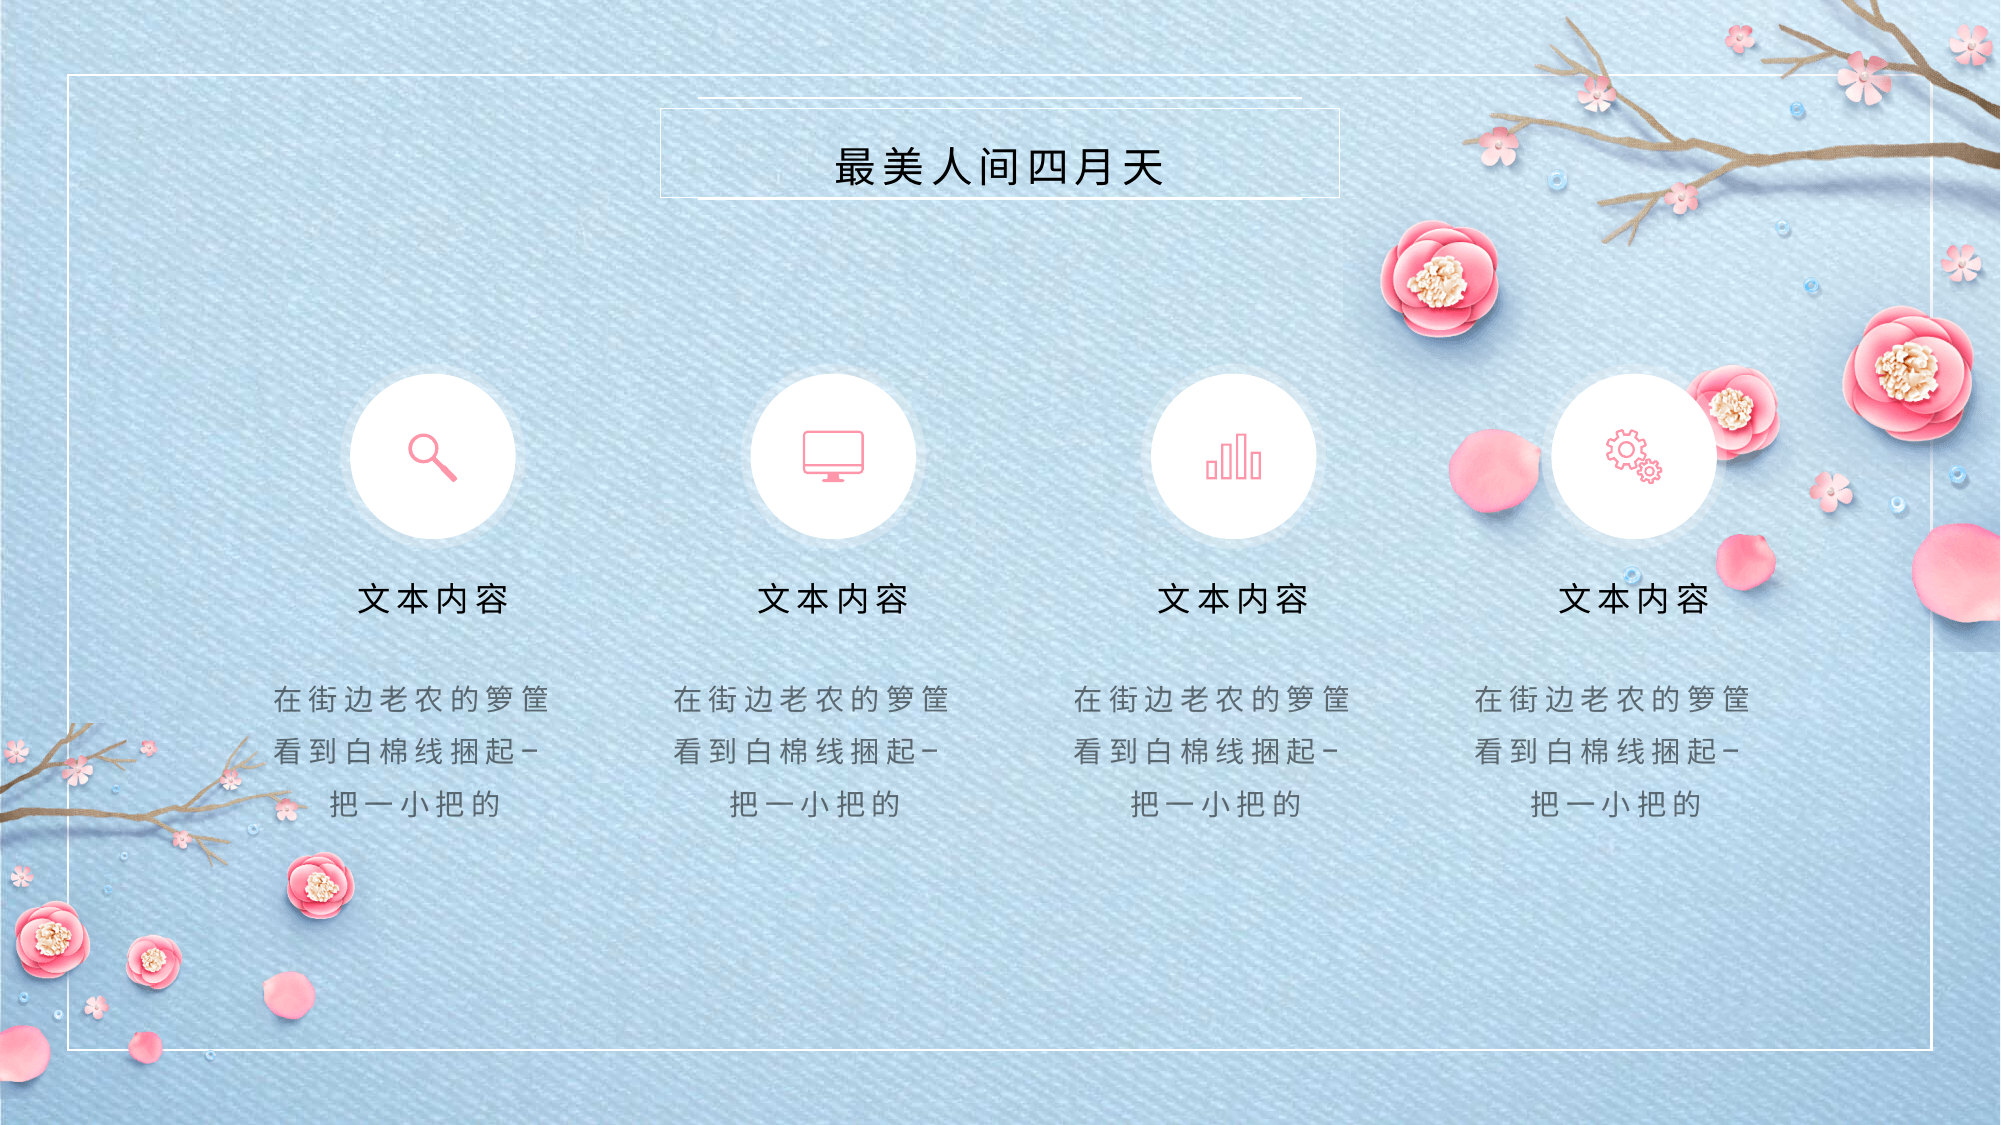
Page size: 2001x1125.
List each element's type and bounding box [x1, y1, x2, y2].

text_box [1055, 363, 1412, 831]
text_box [67, 74, 1933, 1051]
text_box [660, 97, 1340, 199]
text_box [655, 363, 1012, 831]
text_box [254, 363, 611, 831]
text_box [1456, 363, 1813, 831]
picture [0, 0, 2001, 1125]
